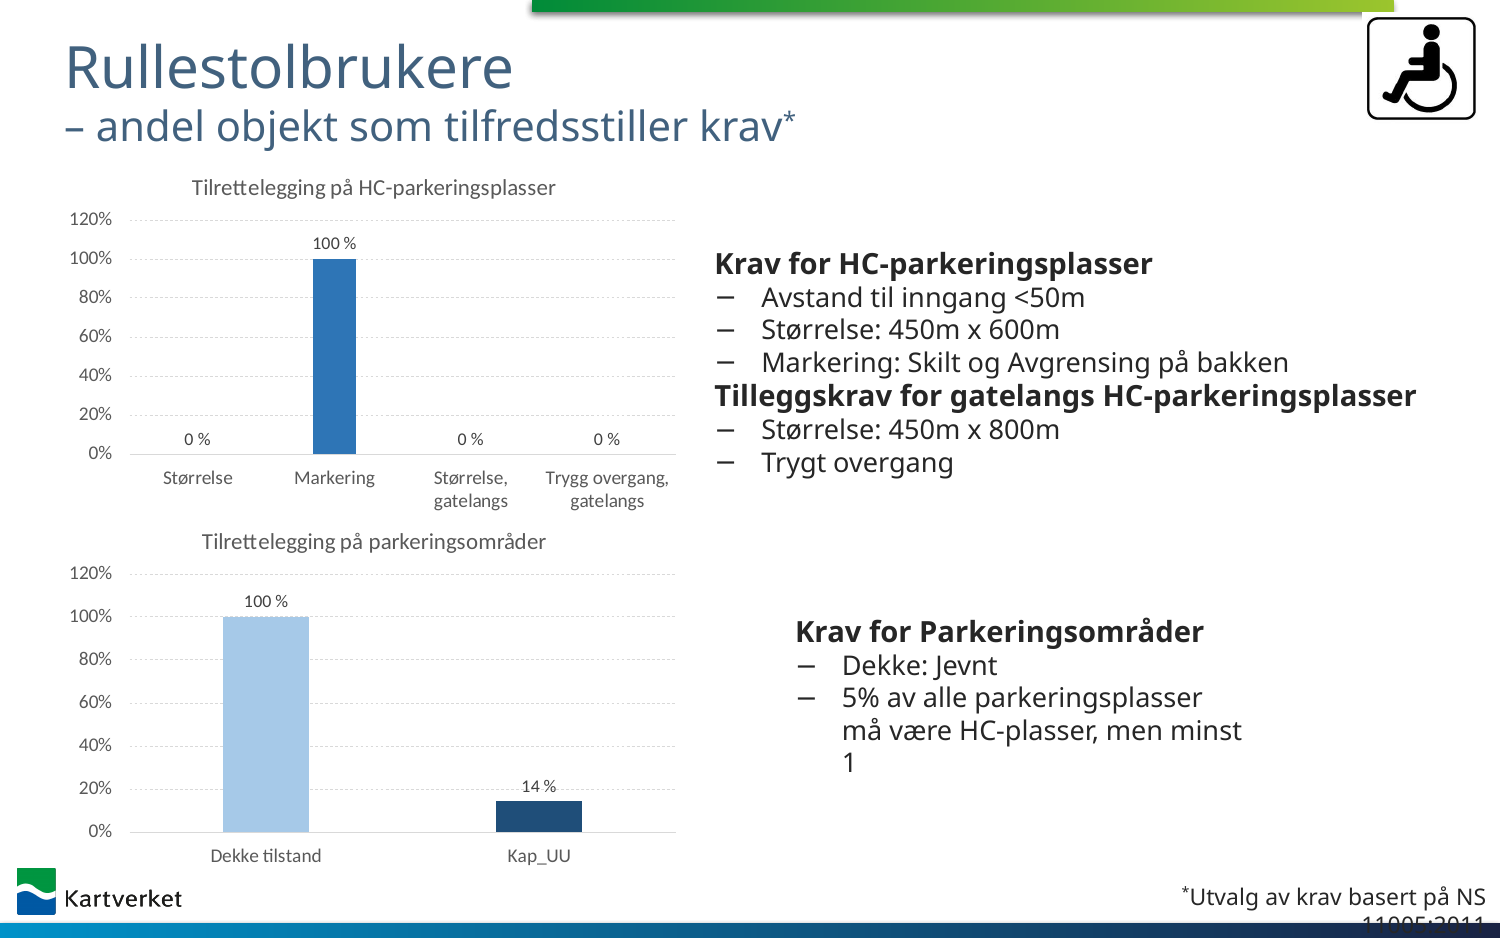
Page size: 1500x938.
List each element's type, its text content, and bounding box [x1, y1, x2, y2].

text_box *Utvalg av krav basert på NS 11005:2011 [1068, 873, 1500, 938]
picture [62, 520, 687, 874]
picture [1362, 12, 1481, 126]
picture [62, 166, 687, 519]
text_box Rullestolbrukere – andel objekt som tilfredsstiller krav* [49, 25, 1431, 158]
text_box Krav for HC-parkeringsplasser Avstand til inngang <50m Størrelse: 450m x 600m Markering: Skilt og Avgrensing på bakken Tilleggskrav for gatelangs HC-parkeringsplasser Størrelse: 450m x 800m Trygt overgang [699, 237, 1433, 485]
text_box Krav for Parkeringsområder Dekke: Jevnt 5% av alle parkeringsplasser må være HC-plasser, men minst 1 [780, 605, 1261, 786]
